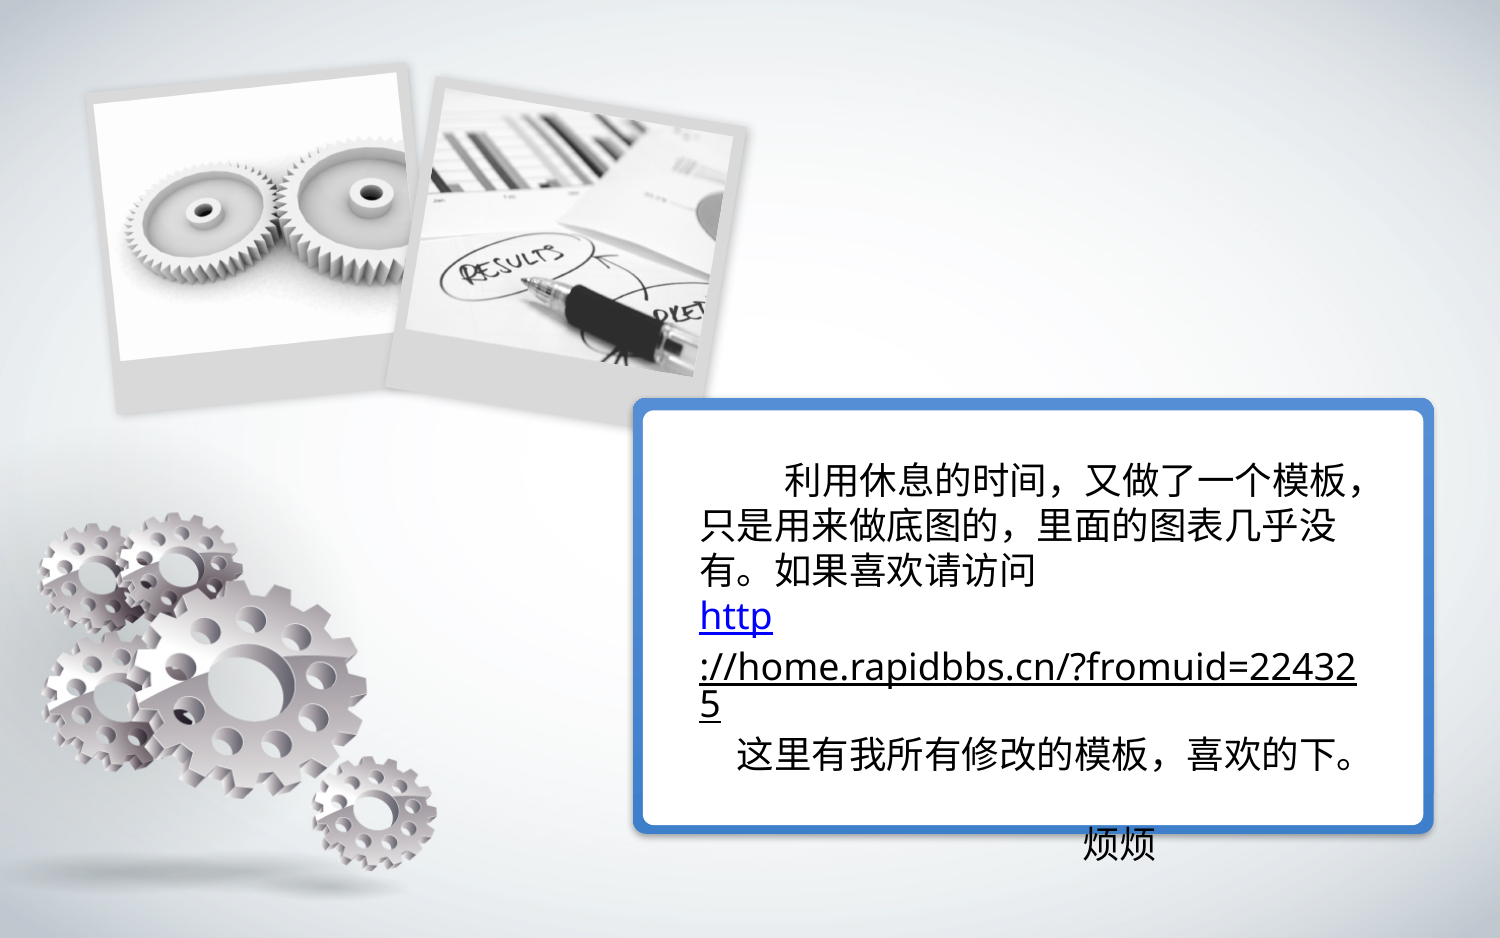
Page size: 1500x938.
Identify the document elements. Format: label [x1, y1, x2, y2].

text_box [632, 397, 1434, 835]
picture [0, 0, 1500, 938]
text_box [100, 76, 724, 415]
